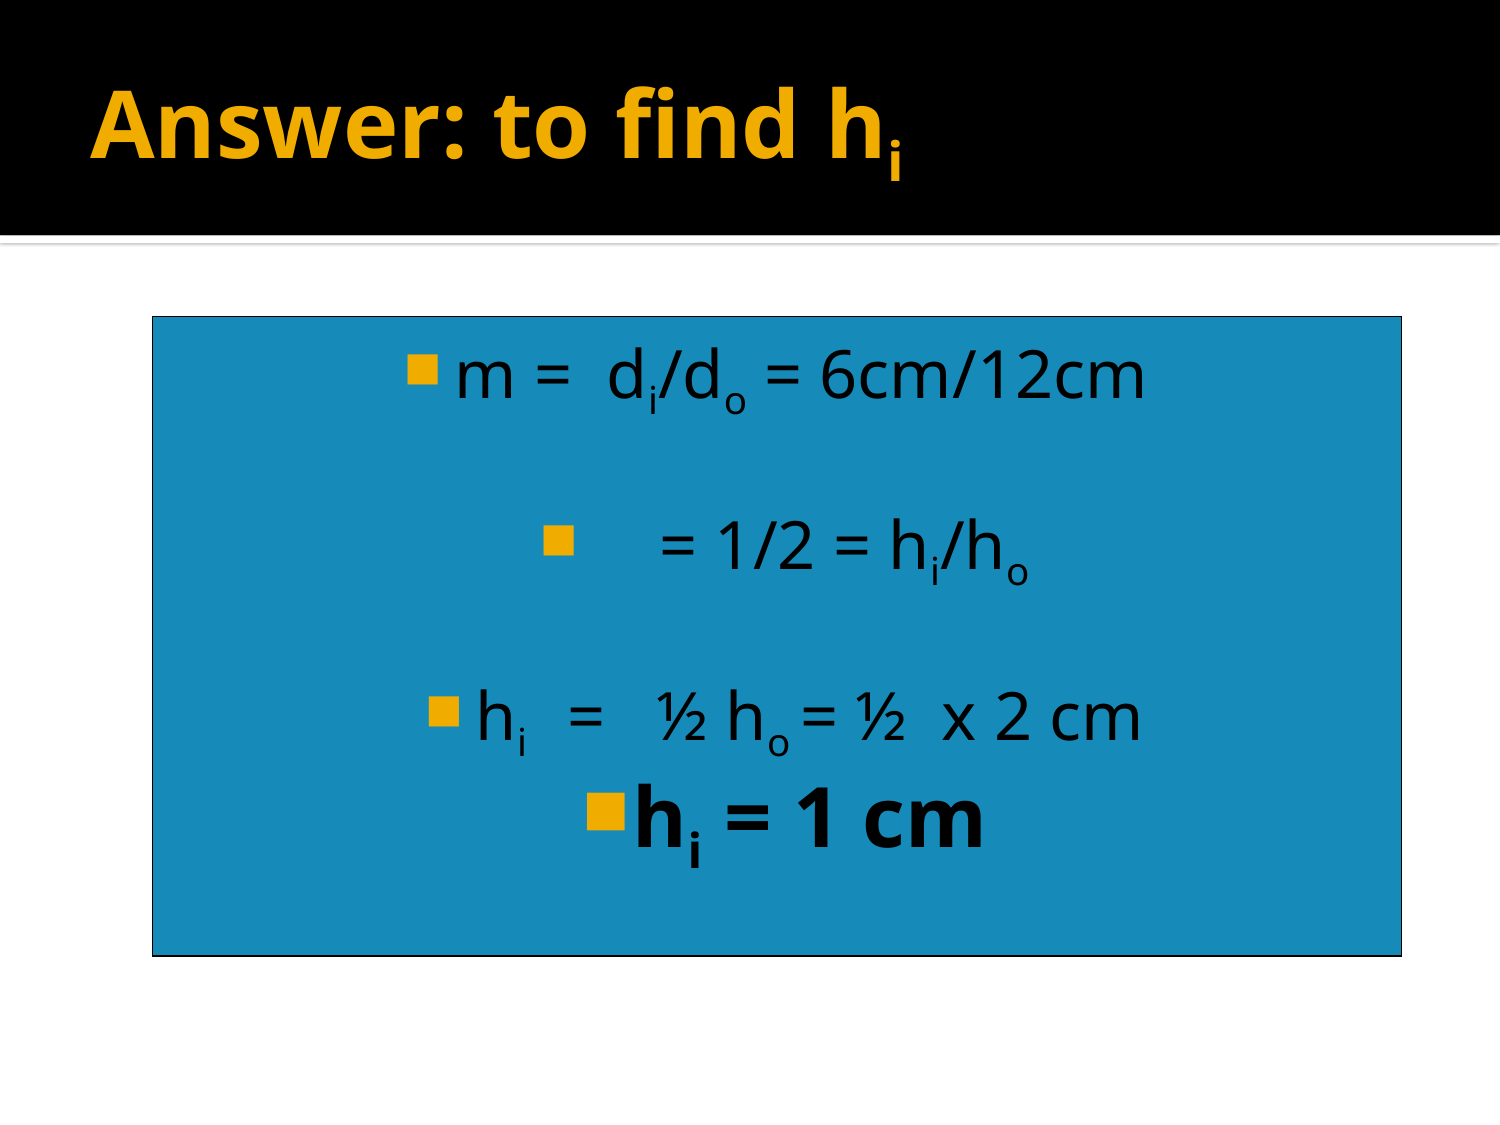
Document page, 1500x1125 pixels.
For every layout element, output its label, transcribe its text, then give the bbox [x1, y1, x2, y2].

list m = di/do = 6cm/12cm = 1/2 = hi/ho hi = ½ ho = ½ x 2 cm hi = 1 cm [152, 316, 1402, 957]
title Answer: to find hi [75, 25, 1425, 231]
